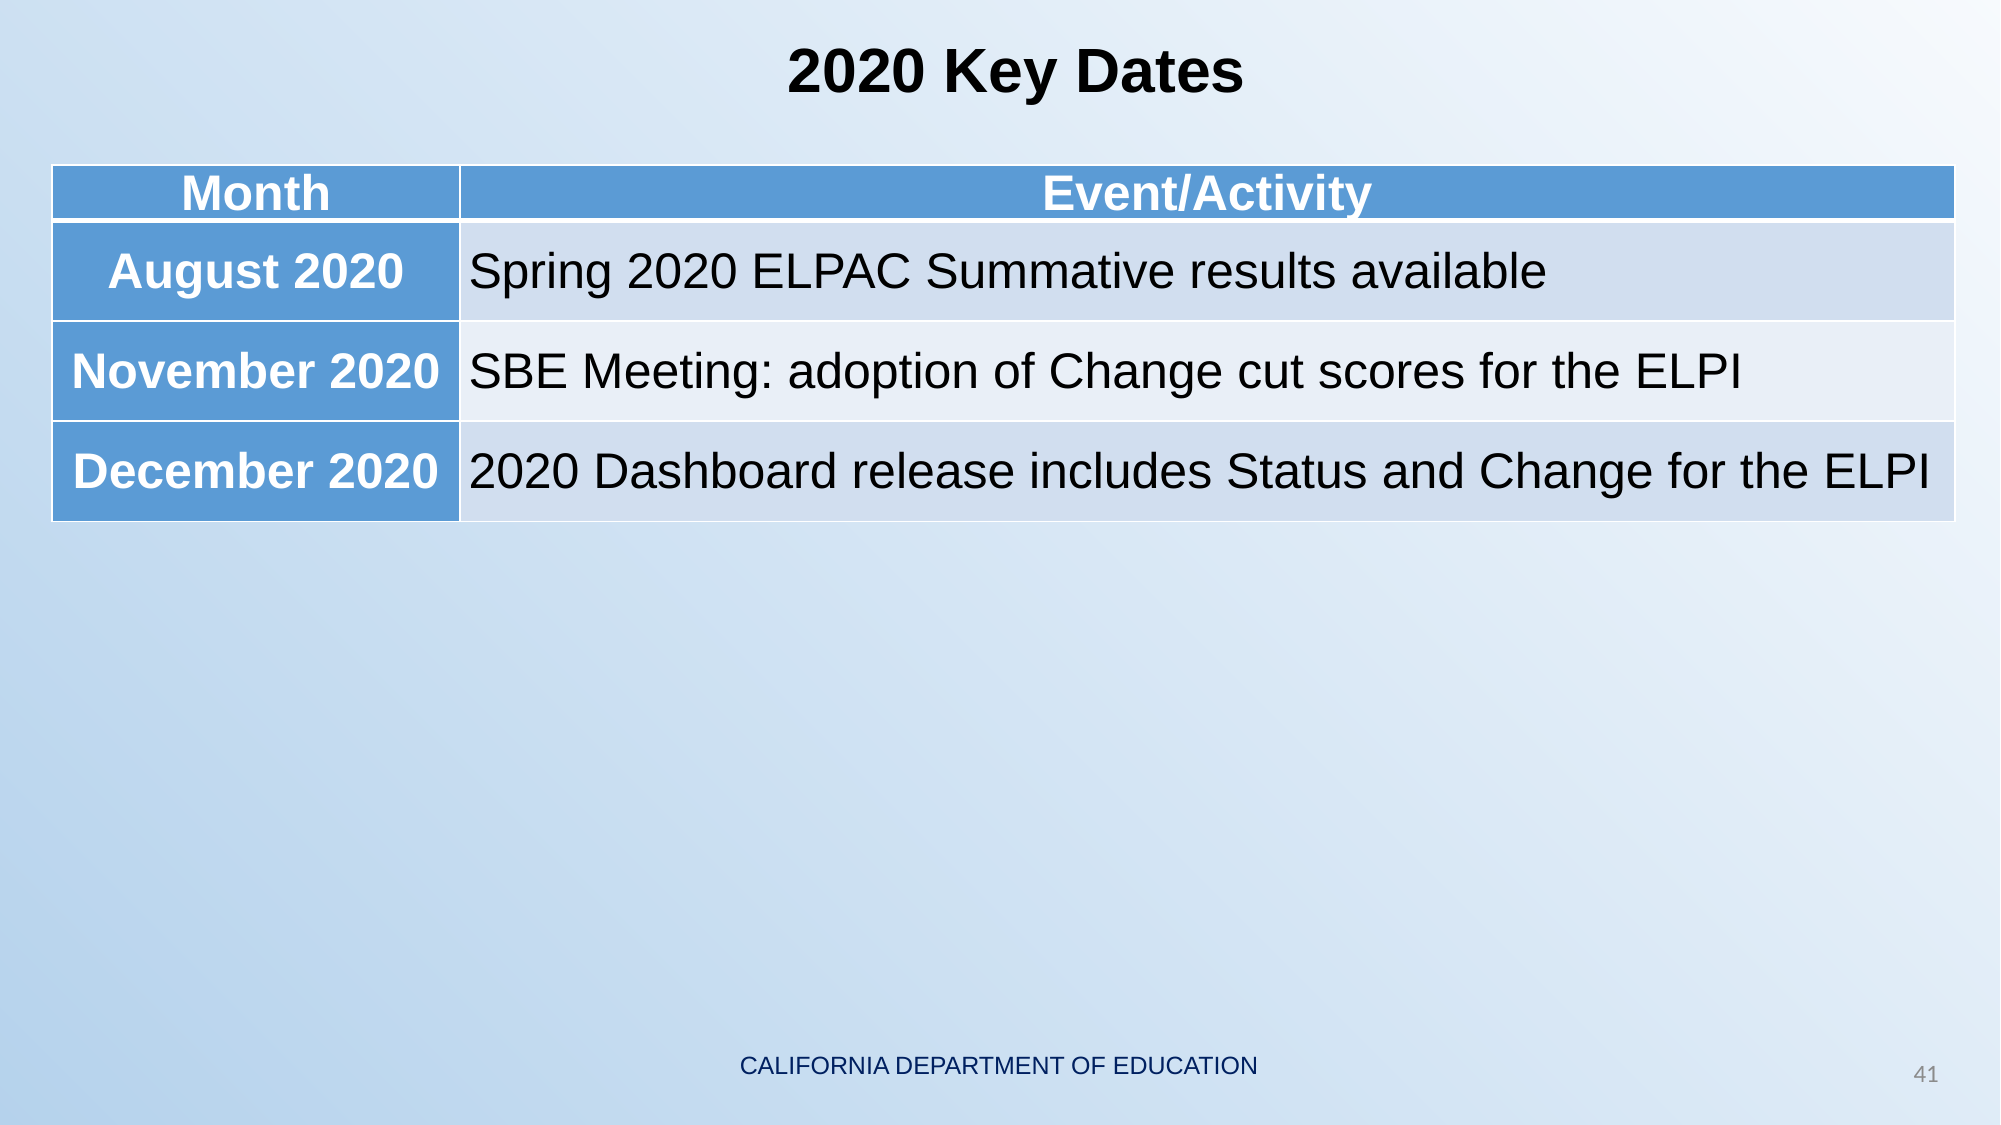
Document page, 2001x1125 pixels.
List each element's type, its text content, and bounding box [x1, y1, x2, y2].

table_header Month [53, 166, 459, 218]
table_header Event/Activity [461, 166, 1954, 218]
title 2020 Key Dates [332, 33, 1701, 112]
table_cell 2020 Dashboard release includes Status and Change for the ELPI [461, 422, 1954, 521]
table_cell November 2020 [53, 322, 459, 420]
table_cell Spring 2020 ELPAC Summative results available [461, 223, 1954, 320]
table_cell SBE Meeting: adoption of Change cut scores for the ELPI [461, 322, 1954, 420]
table_cell December 2020 [53, 422, 459, 521]
table_cell August 2020 [53, 223, 459, 320]
slide_number 41 [1504, 1042, 1954, 1103]
